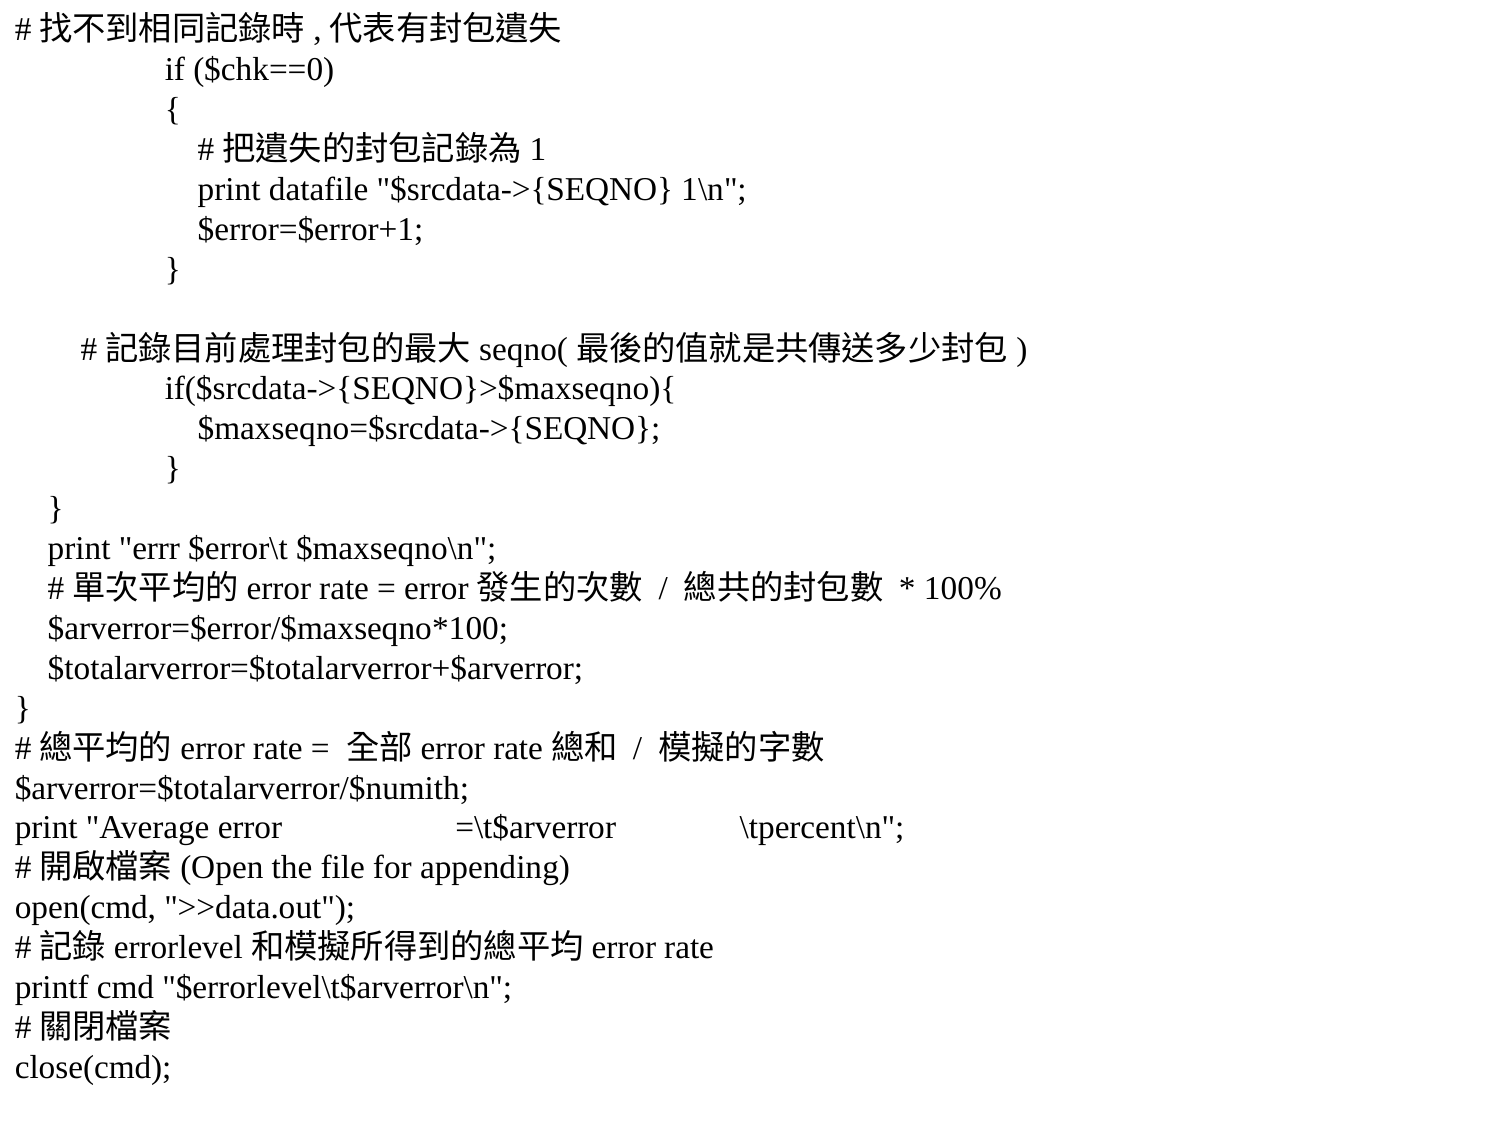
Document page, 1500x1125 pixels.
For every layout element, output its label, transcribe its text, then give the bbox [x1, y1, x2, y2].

text_box #找不到相同記錄時,代表有封包遺失 if ($chk==0) { #把遺失的封包記錄為1 print datafile "$srcdata->{SEQNO} 1\n"; $error=$error+1; } #記錄目前處理封包的最大seqno(最後的值就是共傳送多少封包) if($srcdata->{SEQNO}>$maxseqno){ $maxseqno=$srcdata->{SEQNO}; } } print "errr $error\t $maxseqno\n"; #單次平均的error rate = error發生的次數 / 總共的封包數 * 100% $arverror=$error/$maxseqno*100; $totalarverror=$totalarverror+$arverror; } #總平均的error rate = 全部error rate總和 / 模擬的字數 $arverror=$totalarverror/$numith; print "Average error =\t$arverror \tpercent\n"; #開啟檔案(Open the file for appending) open(cmd, ">>data.out"); #記錄errorlevel和模擬所得到的總平均error rate printf cmd "$errorlevel\t$arverror\n"; #關閉檔案 close(cmd); [0, 0, 1500, 1093]
